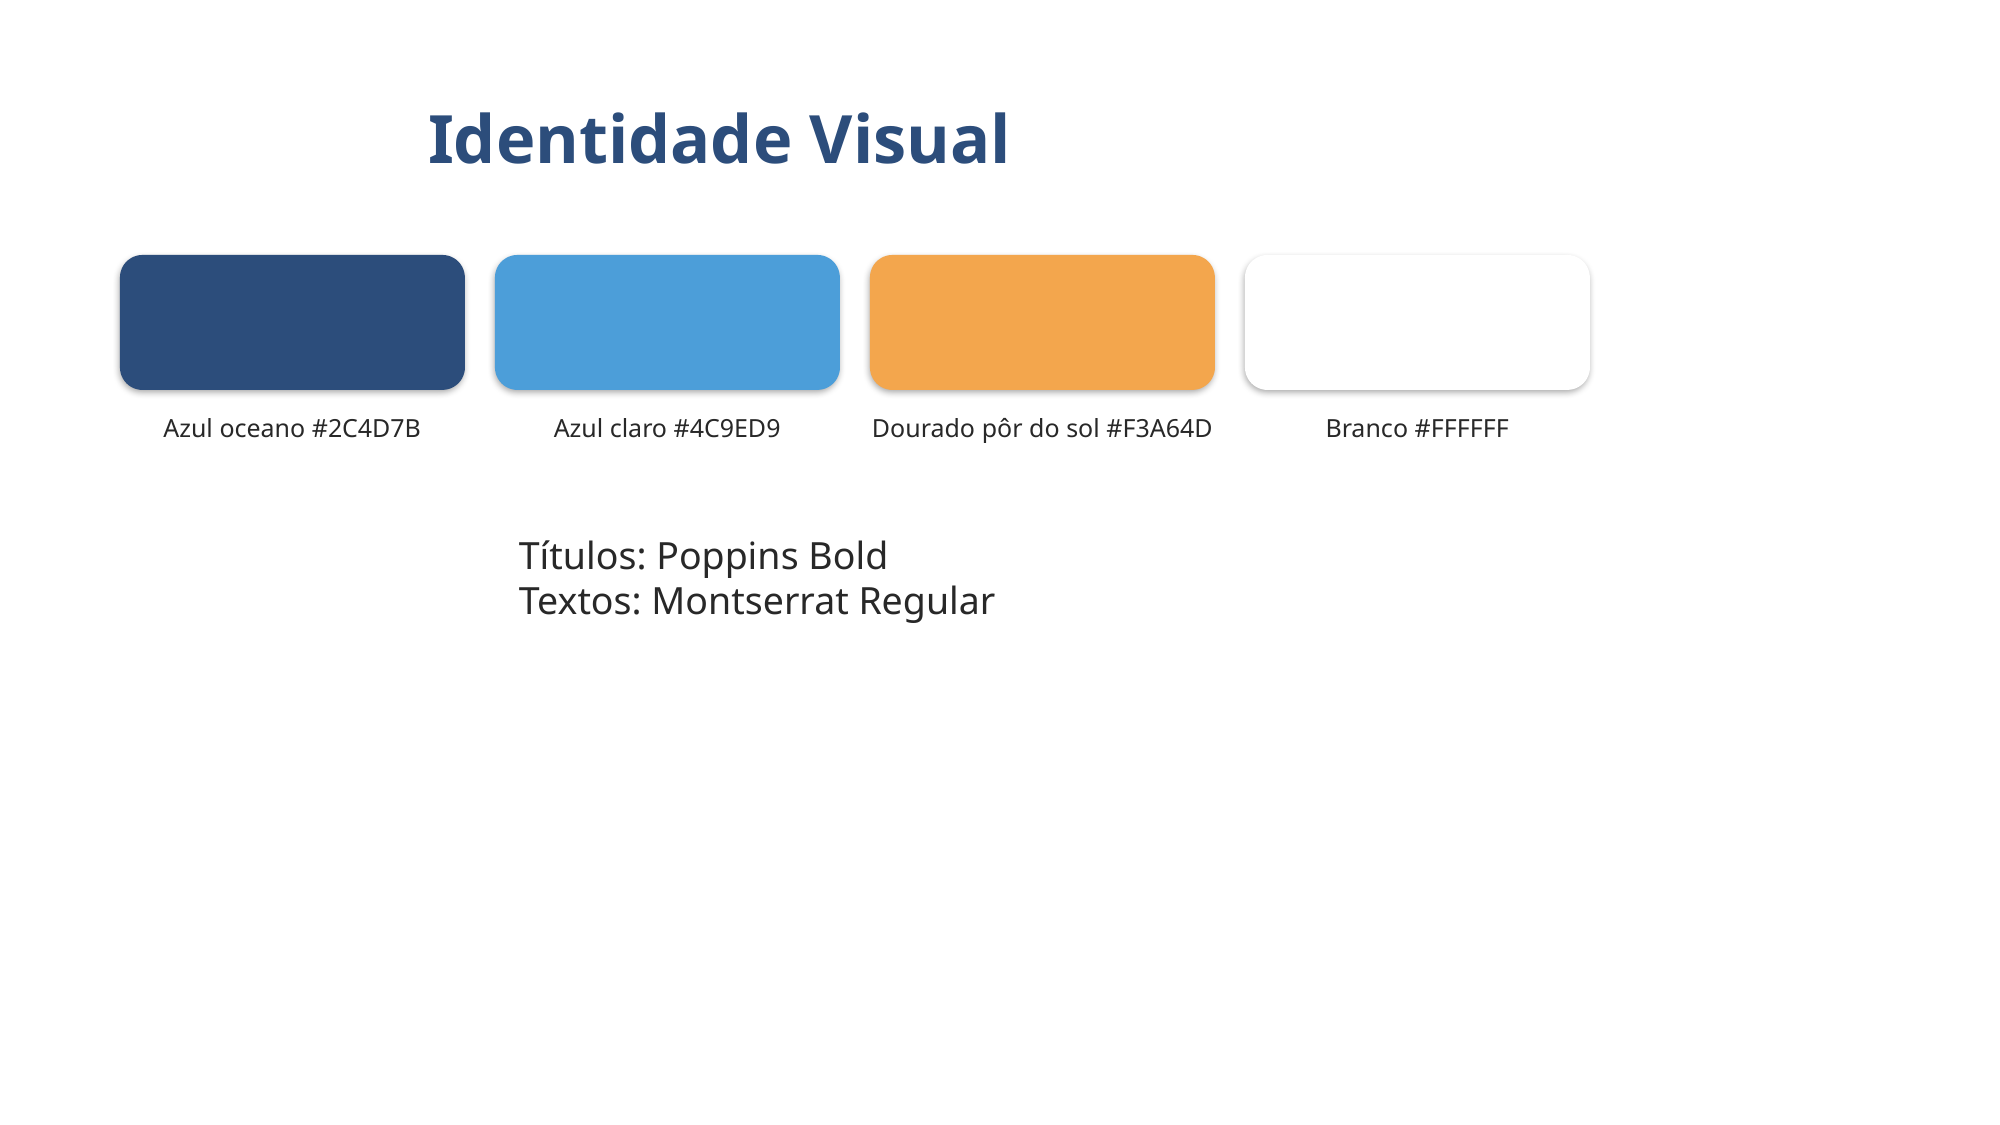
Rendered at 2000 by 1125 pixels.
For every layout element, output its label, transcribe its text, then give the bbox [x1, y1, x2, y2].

text_box [1244, 254, 1591, 391]
text_box Azul oceano #2C4D7B [148, 404, 437, 450]
text_box [494, 254, 841, 391]
text_box Identidade Visual [413, 89, 1027, 185]
text_box [869, 254, 1216, 391]
text_box Azul claro #4C9ED9 [538, 404, 796, 450]
text_box Dourado pôr do sol #F3A64D [857, 404, 1228, 450]
text_box Títulos: Poppins Bold Textos: Montserrat Regular [504, 524, 1011, 630]
text_box Branco #FFFFFF [1310, 404, 1525, 450]
text_box [119, 254, 466, 391]
